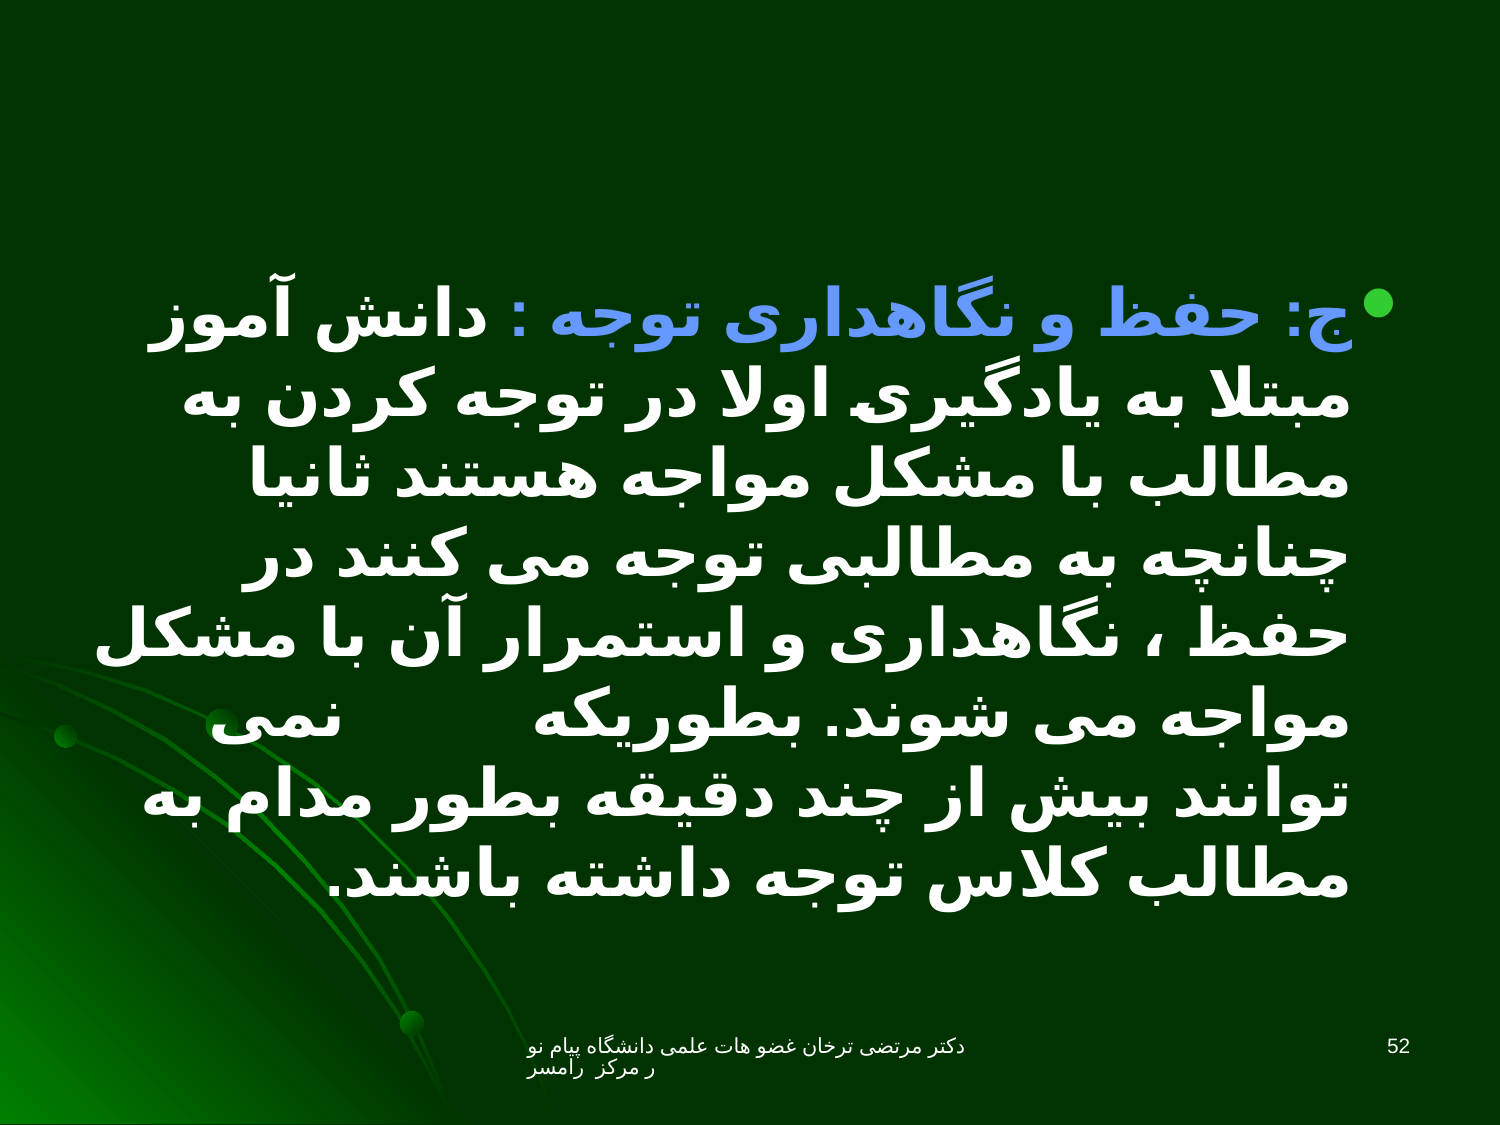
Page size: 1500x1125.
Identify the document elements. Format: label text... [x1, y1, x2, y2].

footer دکتر مرتضی ترخان غضو هات علمی دانشگاه پیام نور مرکز رامسر [512, 1024, 988, 1101]
list ج: حفظ و نگاهداری توجه : دانش آموز مبتلا به یادگیری اولا در توجه کردن به مطالب با مشکل مواجه هستند ثانیا چنانچه به مطالبی توجه می کنند در حفظ ، نگاهداری و استمرار آن با مشکل مواجه می شوند. بطوریکه نمی توانند بیش از چند دقیقه بطور مدام به مطالب کلاس توجه داشته باشند. [74, 262, 1426, 1006]
slide_number 52 [1074, 1024, 1426, 1101]
